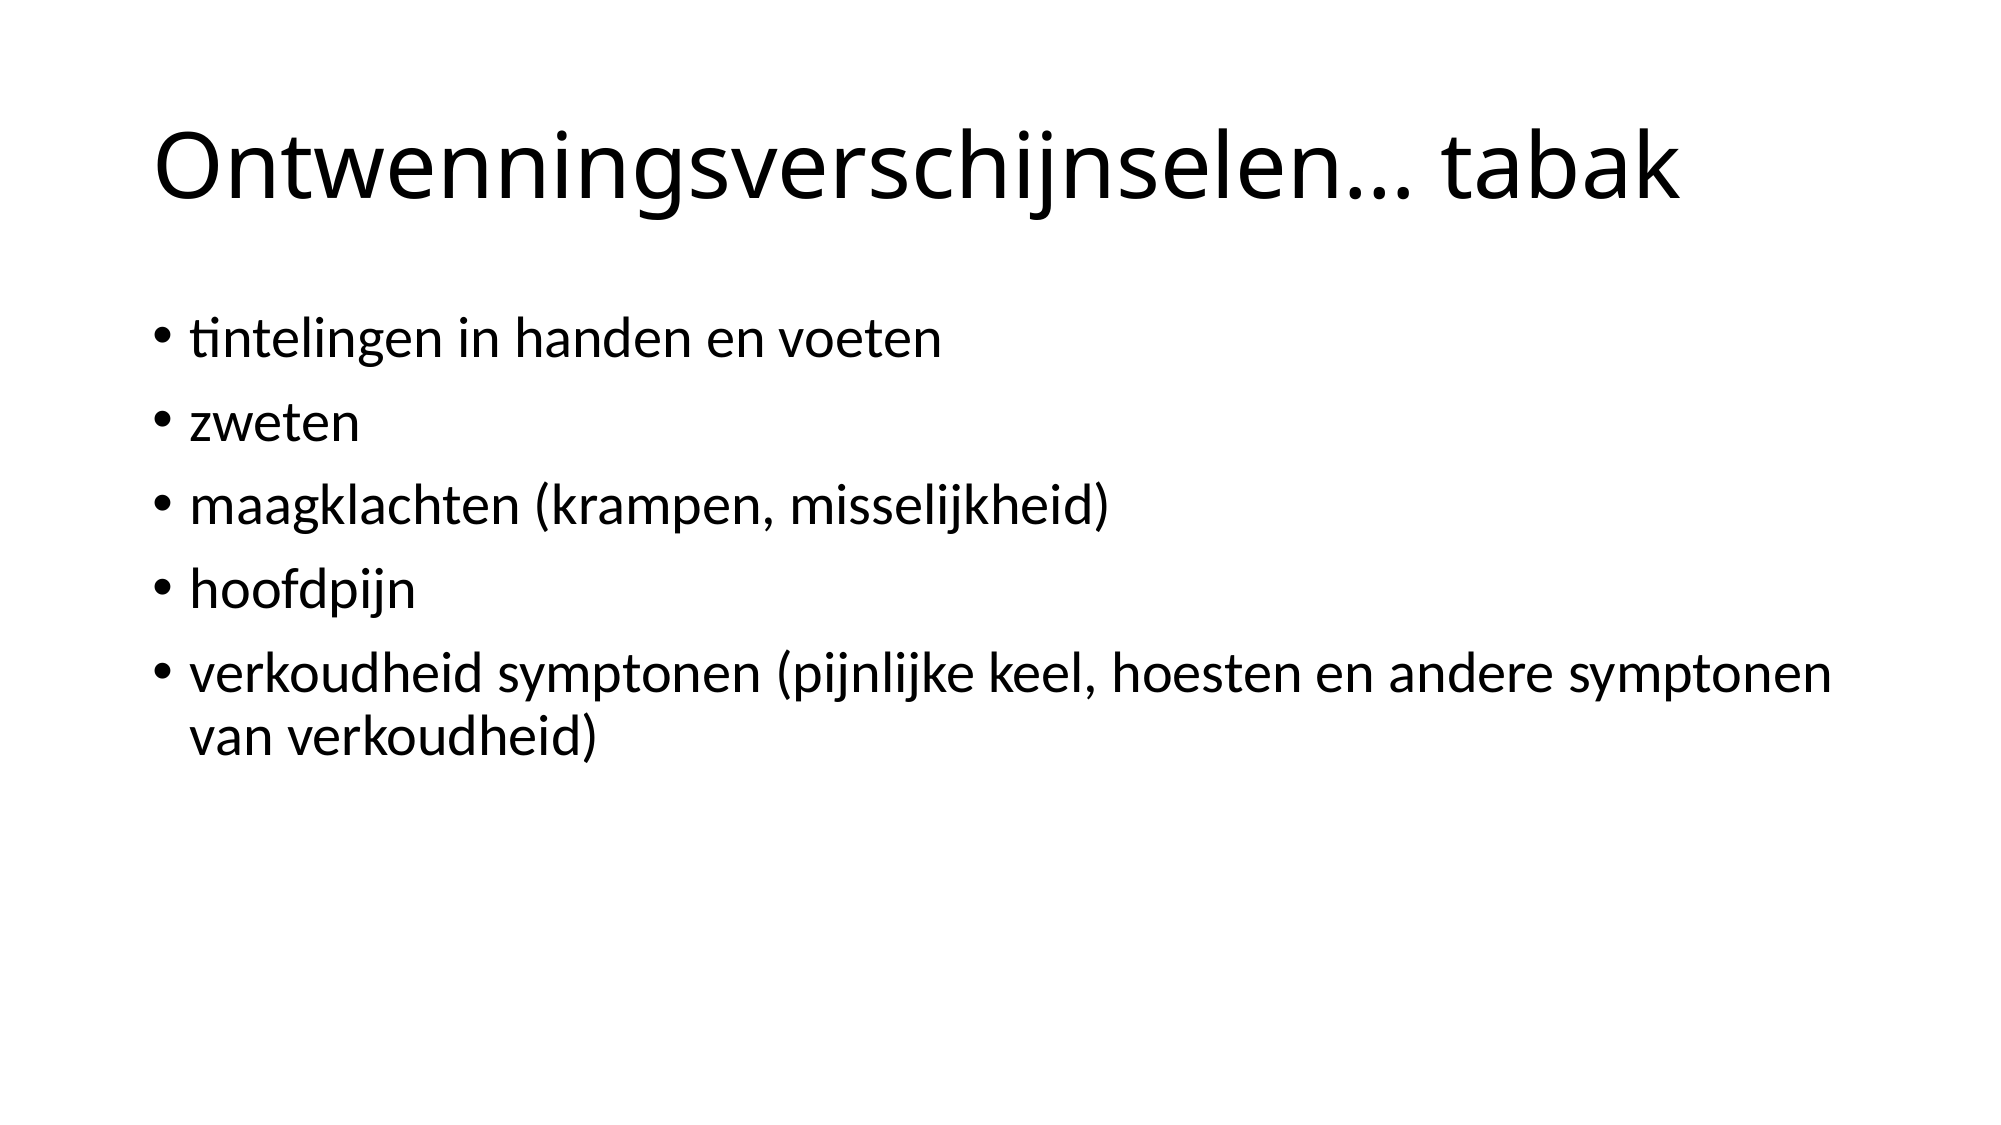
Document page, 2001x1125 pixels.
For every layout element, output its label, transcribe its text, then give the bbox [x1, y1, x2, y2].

list tintelingen in handen en voeten zweten maagklachten (krampen, misselijkheid) hoofdpijn verkoudheid symptonen (pijnlijke keel, hoesten en andere symptonen van verkoudheid) [137, 299, 1863, 1014]
title Ontwenningsverschijnselen… tabak [137, 59, 1863, 278]
